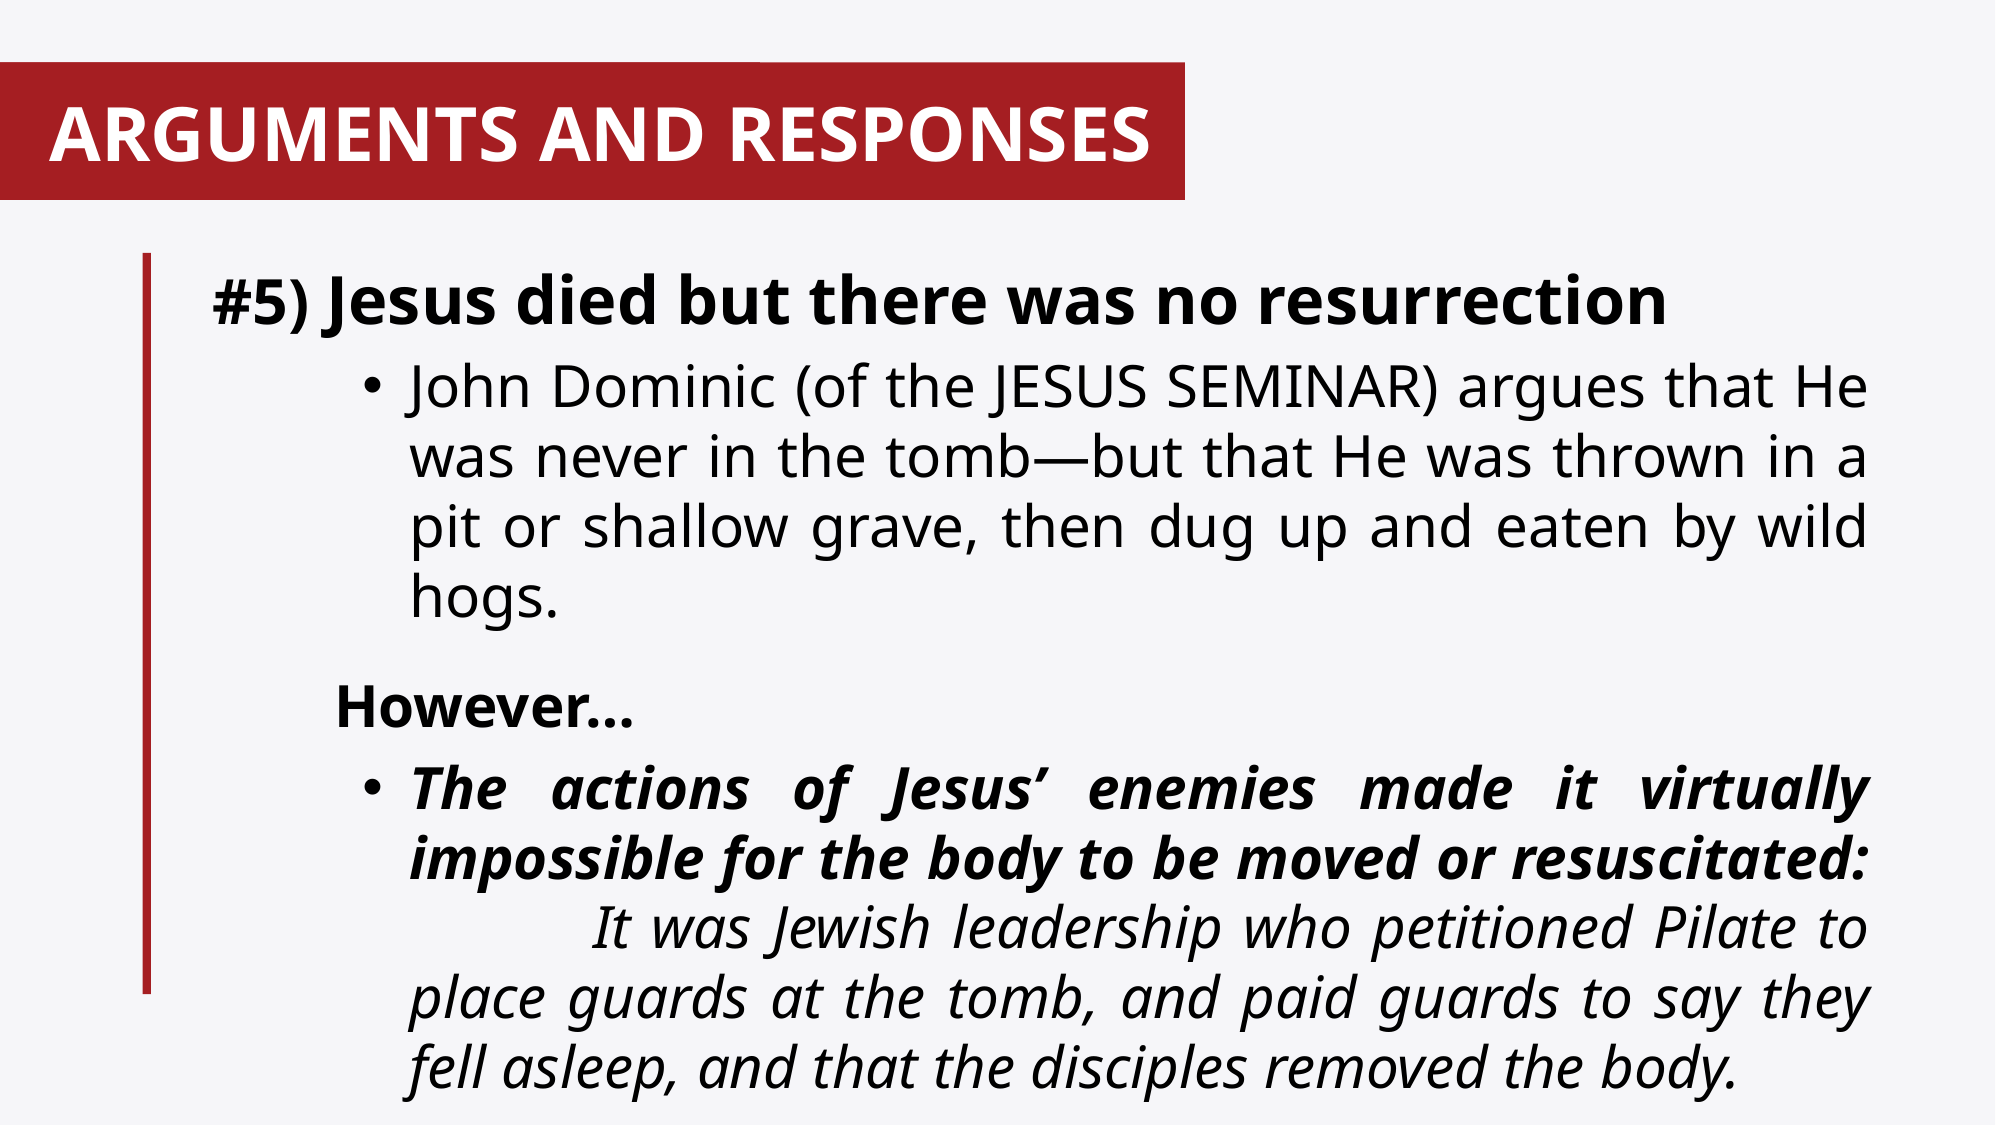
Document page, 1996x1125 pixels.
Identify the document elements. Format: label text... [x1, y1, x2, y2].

text_box ARGUMENTS AND RESPONSES [0, 62, 1185, 200]
subtitle #5) Jesus died but there was no resurrection John Dominic (of the JESUS SEMINAR) argues that He was never in the tomb—but that He was thrown in a pit or shallow grave, then dug up and eaten by wild hogs. However… The actions of Jesus’ enemies made it virtually impossible for the body to be moved or resuscitated: It was Jewish leadership who petitioned Pilate to place guards at the tomb, and paid guards to say they fell asleep, and that the disciples removed the body. [197, 249, 1885, 1125]
